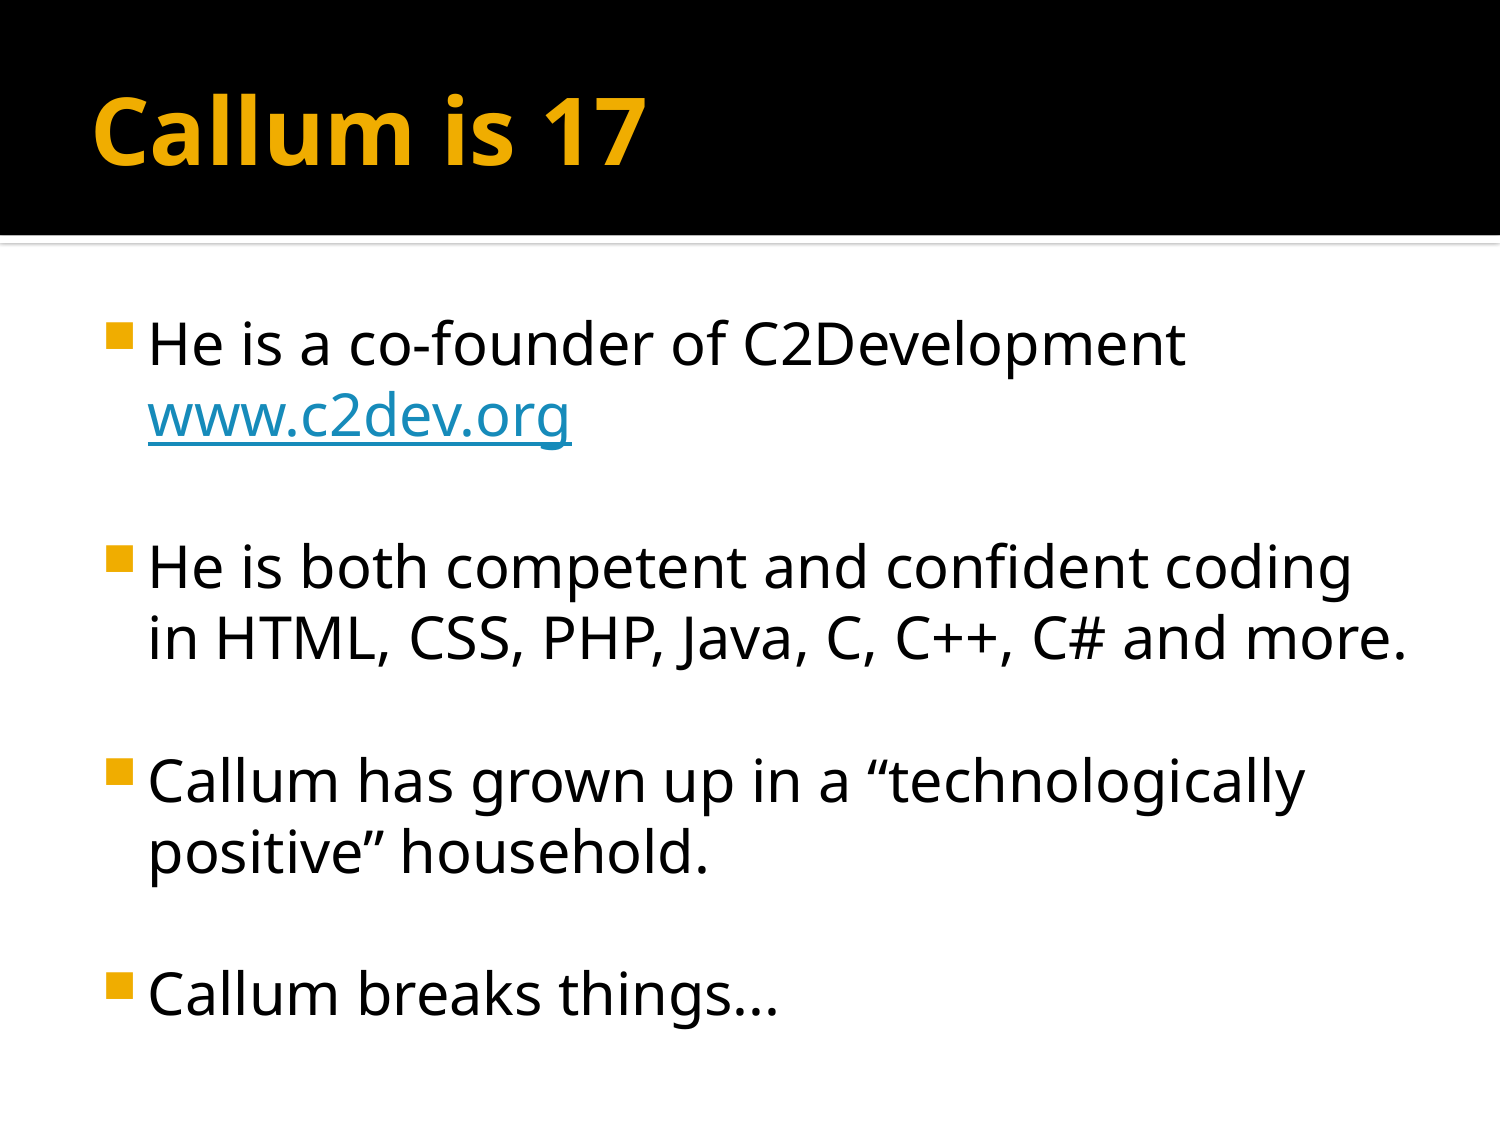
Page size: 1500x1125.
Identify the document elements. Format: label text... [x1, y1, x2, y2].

title Callum is 17 [75, 25, 1425, 231]
list He is a co-founder of C2Development www.c2dev.org He is both competent and confident coding in HTML, CSS, PHP, Java, C, C++, C# and more. Callum has grown up in a “technologically positive” household. Callum breaks things... [75, 291, 1425, 1050]
